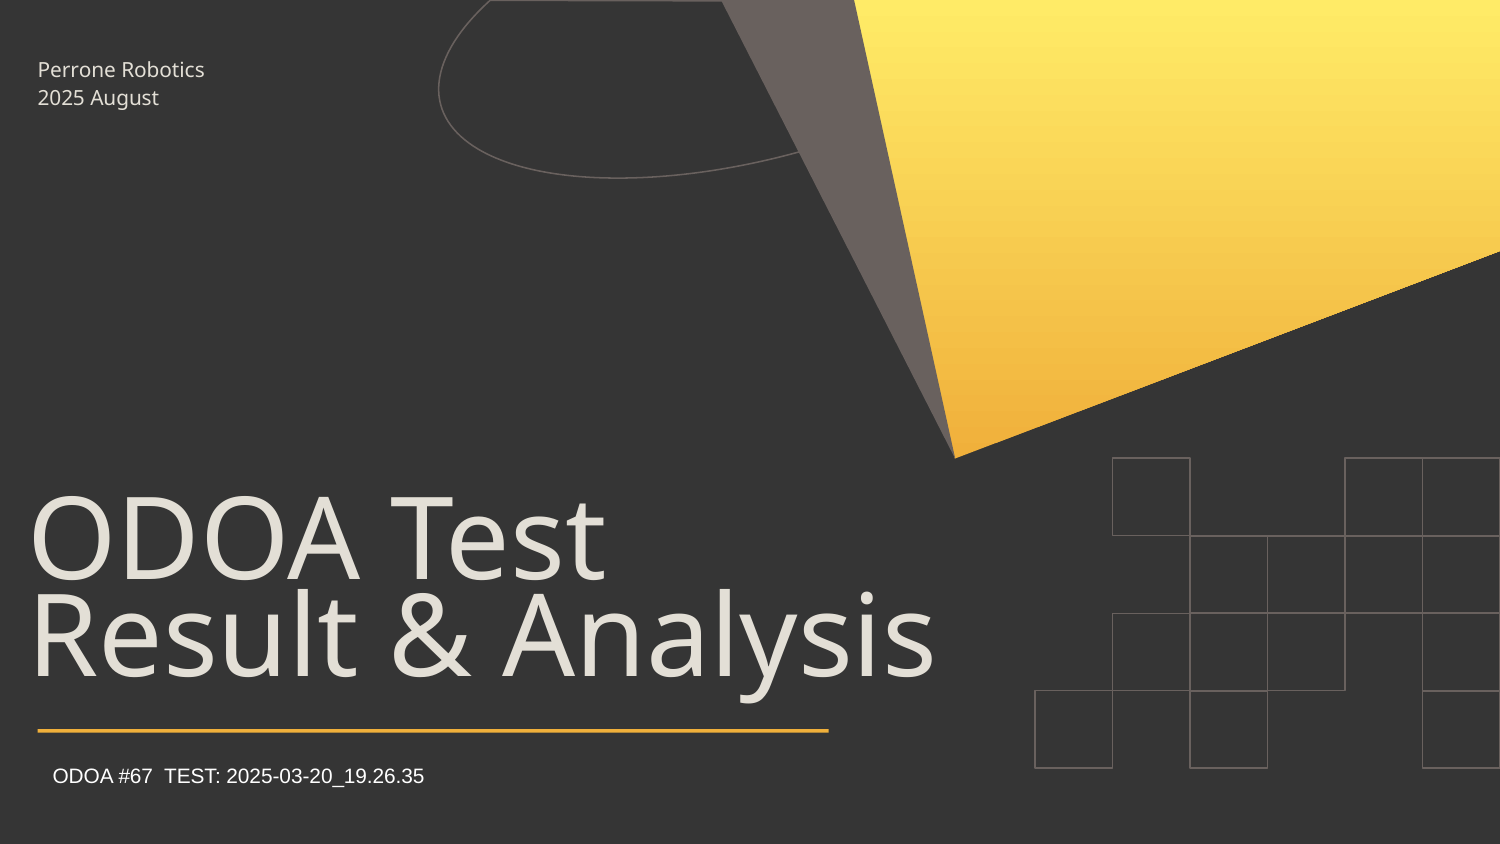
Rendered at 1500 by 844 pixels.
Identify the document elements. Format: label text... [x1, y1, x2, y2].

text_box ODOA #67 TEST: 2025-03-20_19.26.35 [37, 750, 530, 801]
subtitle Perrone Robotics 2025 August [22, 37, 378, 126]
title ODOA Test Result & Analysis [12, 474, 977, 711]
